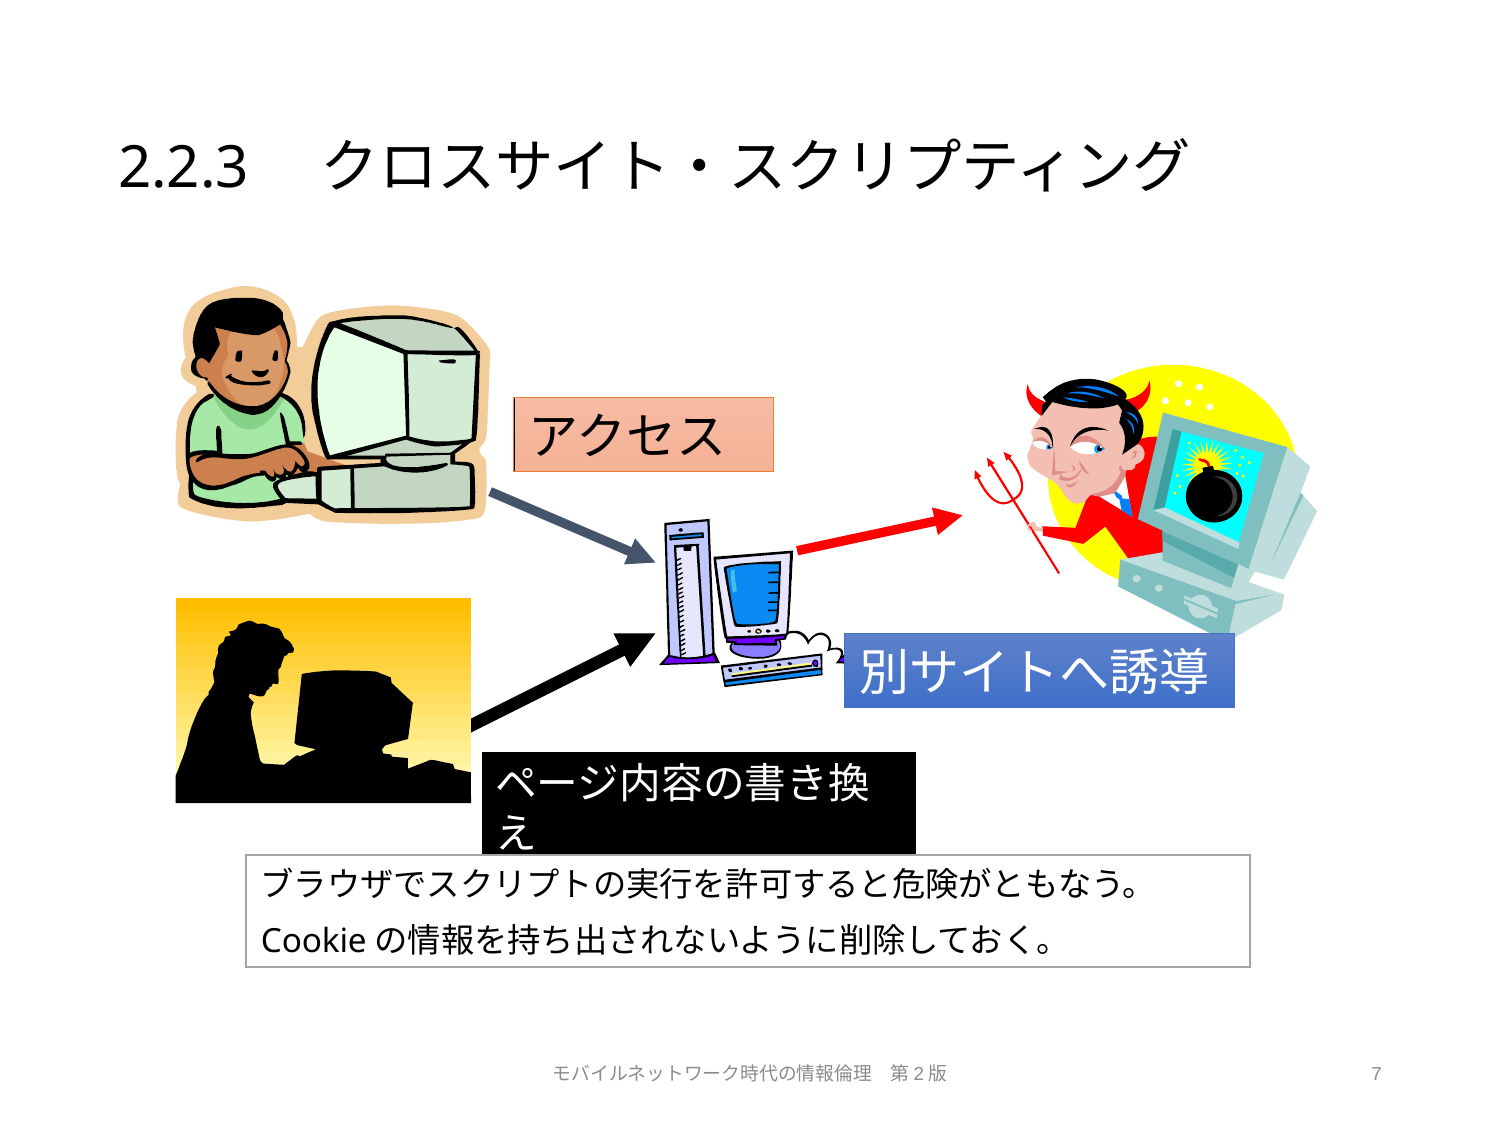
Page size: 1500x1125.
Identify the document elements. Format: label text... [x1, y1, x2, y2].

text_box ページ内容の書き換え [479, 748, 919, 854]
text_box [472, 633, 655, 726]
picture [175, 281, 496, 529]
picture [974, 361, 1318, 642]
text_box 別サイトへ誘導 [844, 633, 1235, 708]
picture [655, 515, 869, 691]
text_box ブラウザでスクリプトの実行を許可すると危険がともなう。 Cookieの情報を持ち出されないように削除しておく。 [245, 854, 1251, 968]
text_box [869, 511, 963, 536]
title 2.2.3 クロスサイト・スクリプティング [103, 59, 1397, 278]
picture [175, 597, 472, 804]
text_box [496, 494, 655, 564]
slide_number 7 [1059, 1042, 1397, 1103]
text_box アクセス [513, 397, 774, 472]
footer モバイルネットワーク時代の情報倫理 第2版 [496, 1042, 1004, 1103]
